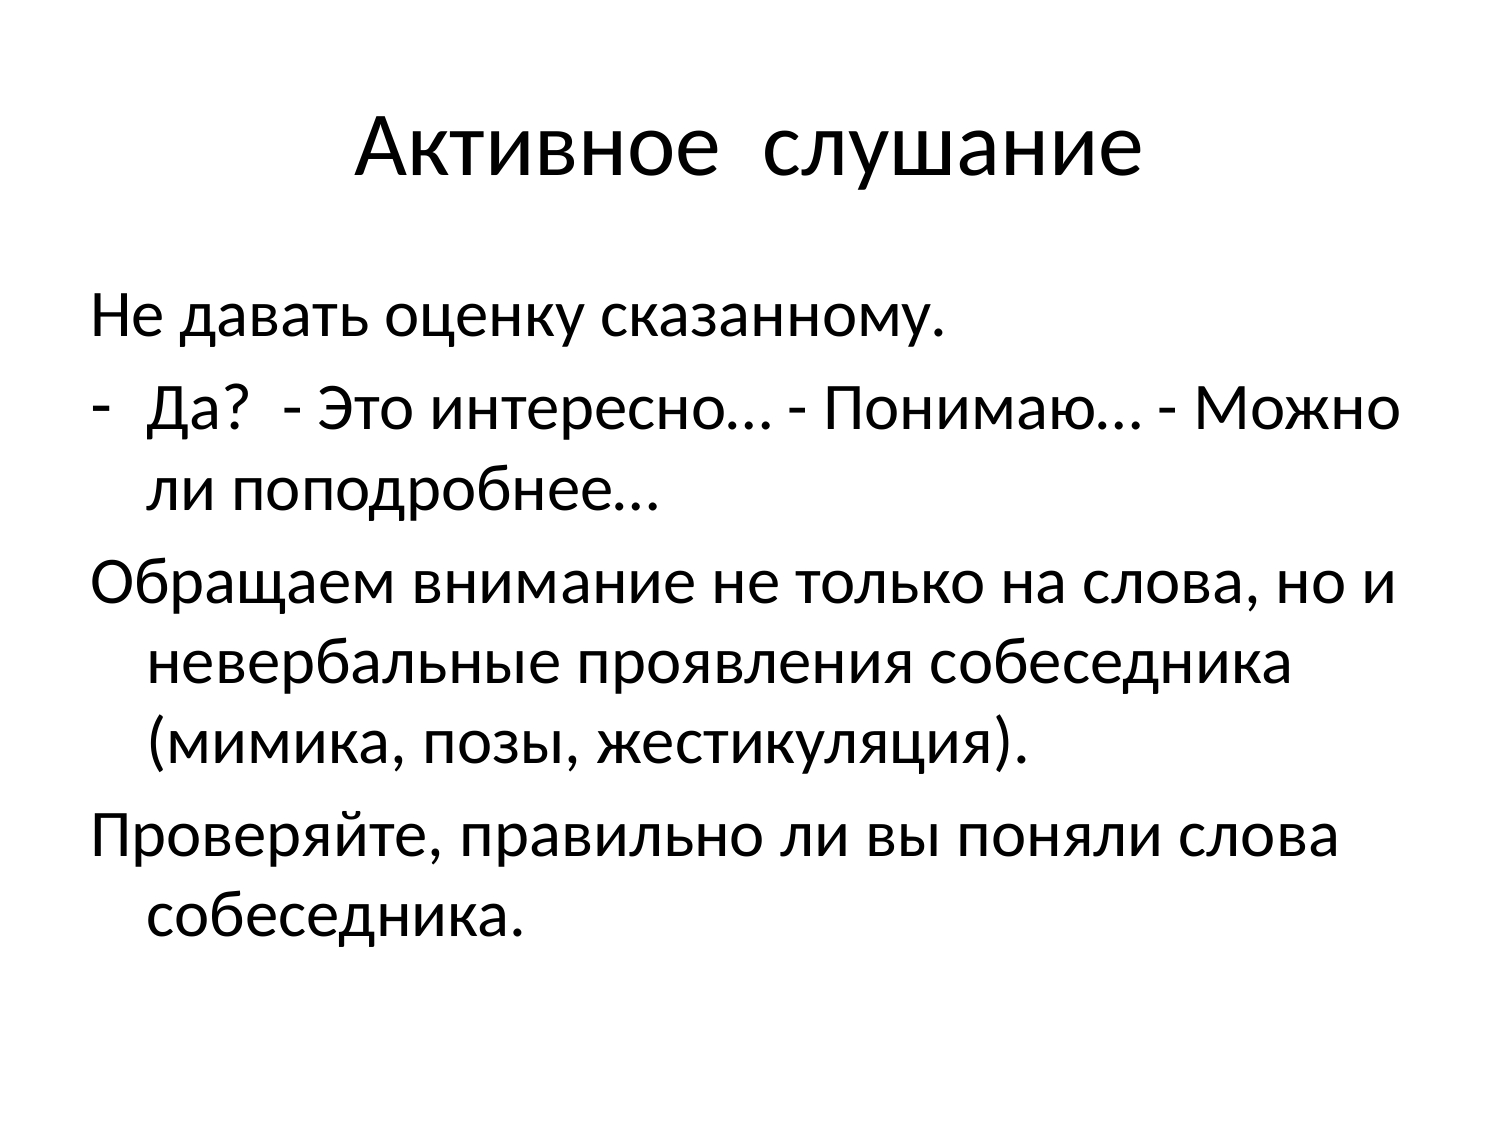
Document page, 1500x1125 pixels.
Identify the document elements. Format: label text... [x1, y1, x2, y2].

list Не давать оценку сказанному. Да? - Это интересно… - Понимаю… - Можно ли поподробнее… Обращаем внимание не только на слова, но и невербальные проявления собеседника (мимика, позы, жестикуляция). Проверяйте, правильно ли вы поняли слова собеседника. [75, 262, 1425, 1005]
title Активное слушание [75, 45, 1425, 233]
